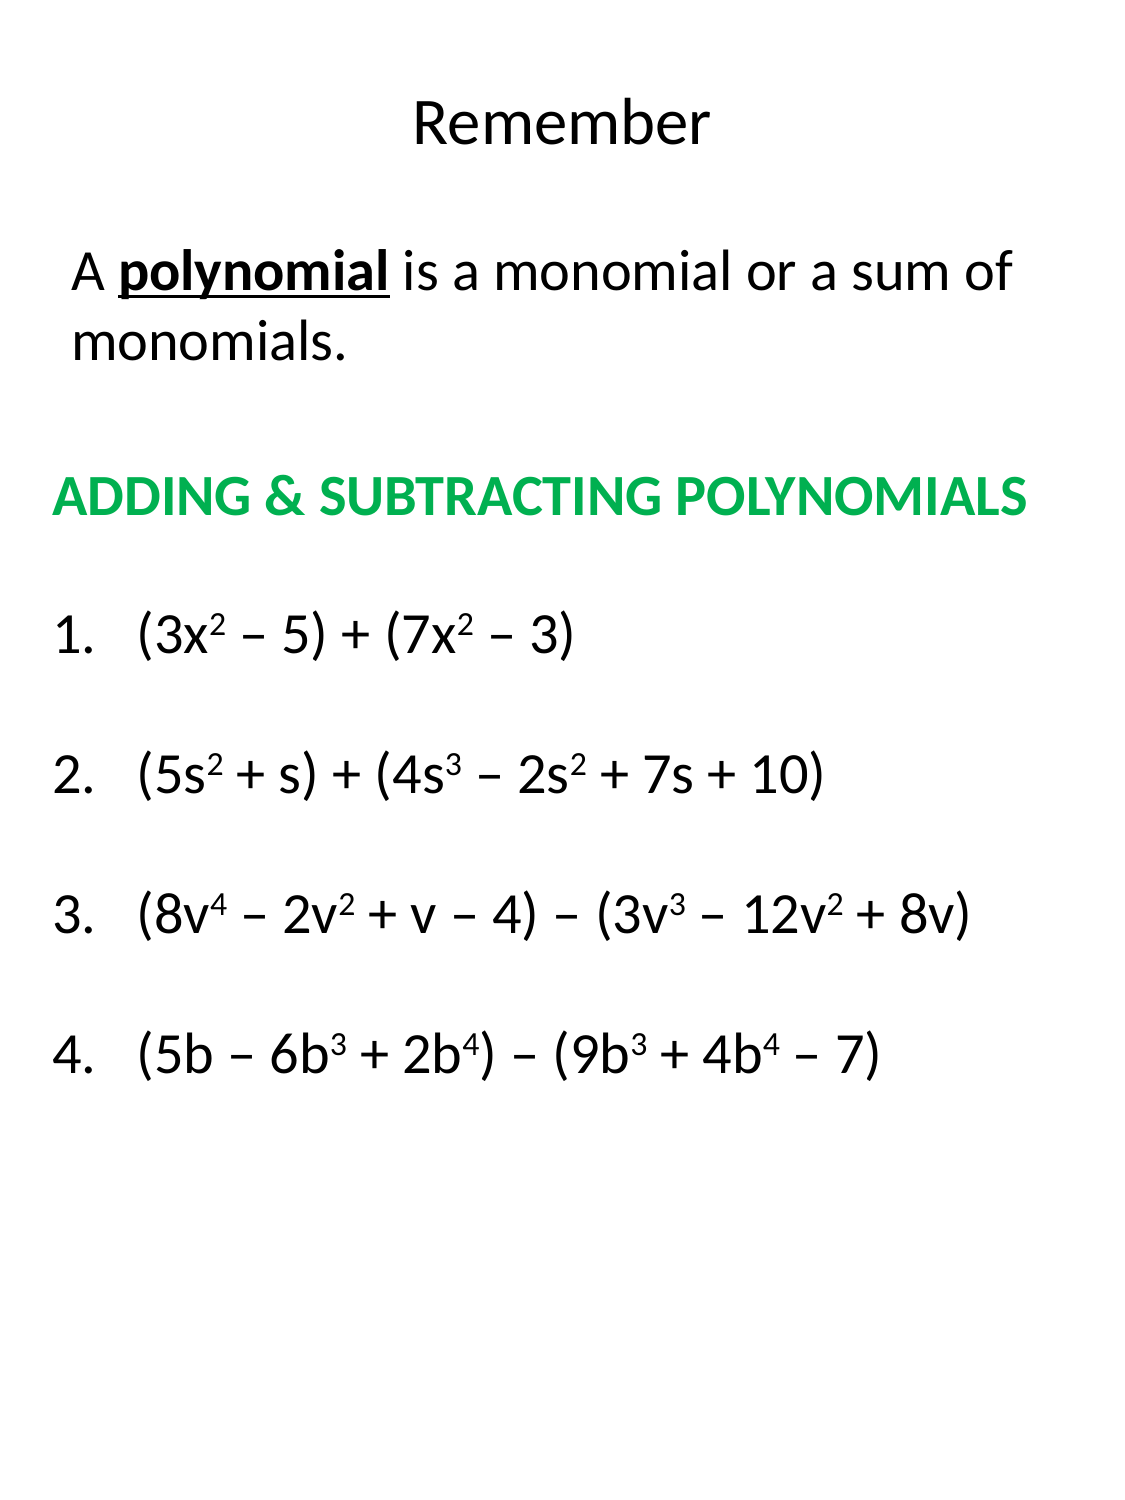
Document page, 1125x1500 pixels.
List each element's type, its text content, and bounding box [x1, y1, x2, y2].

list A polynomial is a monomial or a sum of monomials. [56, 225, 1069, 375]
text_box ADDING & SUBTRACTING POLYNOMIALS [37, 450, 1088, 535]
title Remember [56, 60, 1069, 175]
text_box (3x2 – 5) + (7x2 – 3) (5s2 + s) + (4s3 – 2s2 + 7s + 10) (8v4 – 2v2 + v – 4) – (3v3 – 12v2 + 8v) (5b – 6b3 + 2b4) – (9b3 + 4b4 – 7) [37, 587, 1088, 1093]
